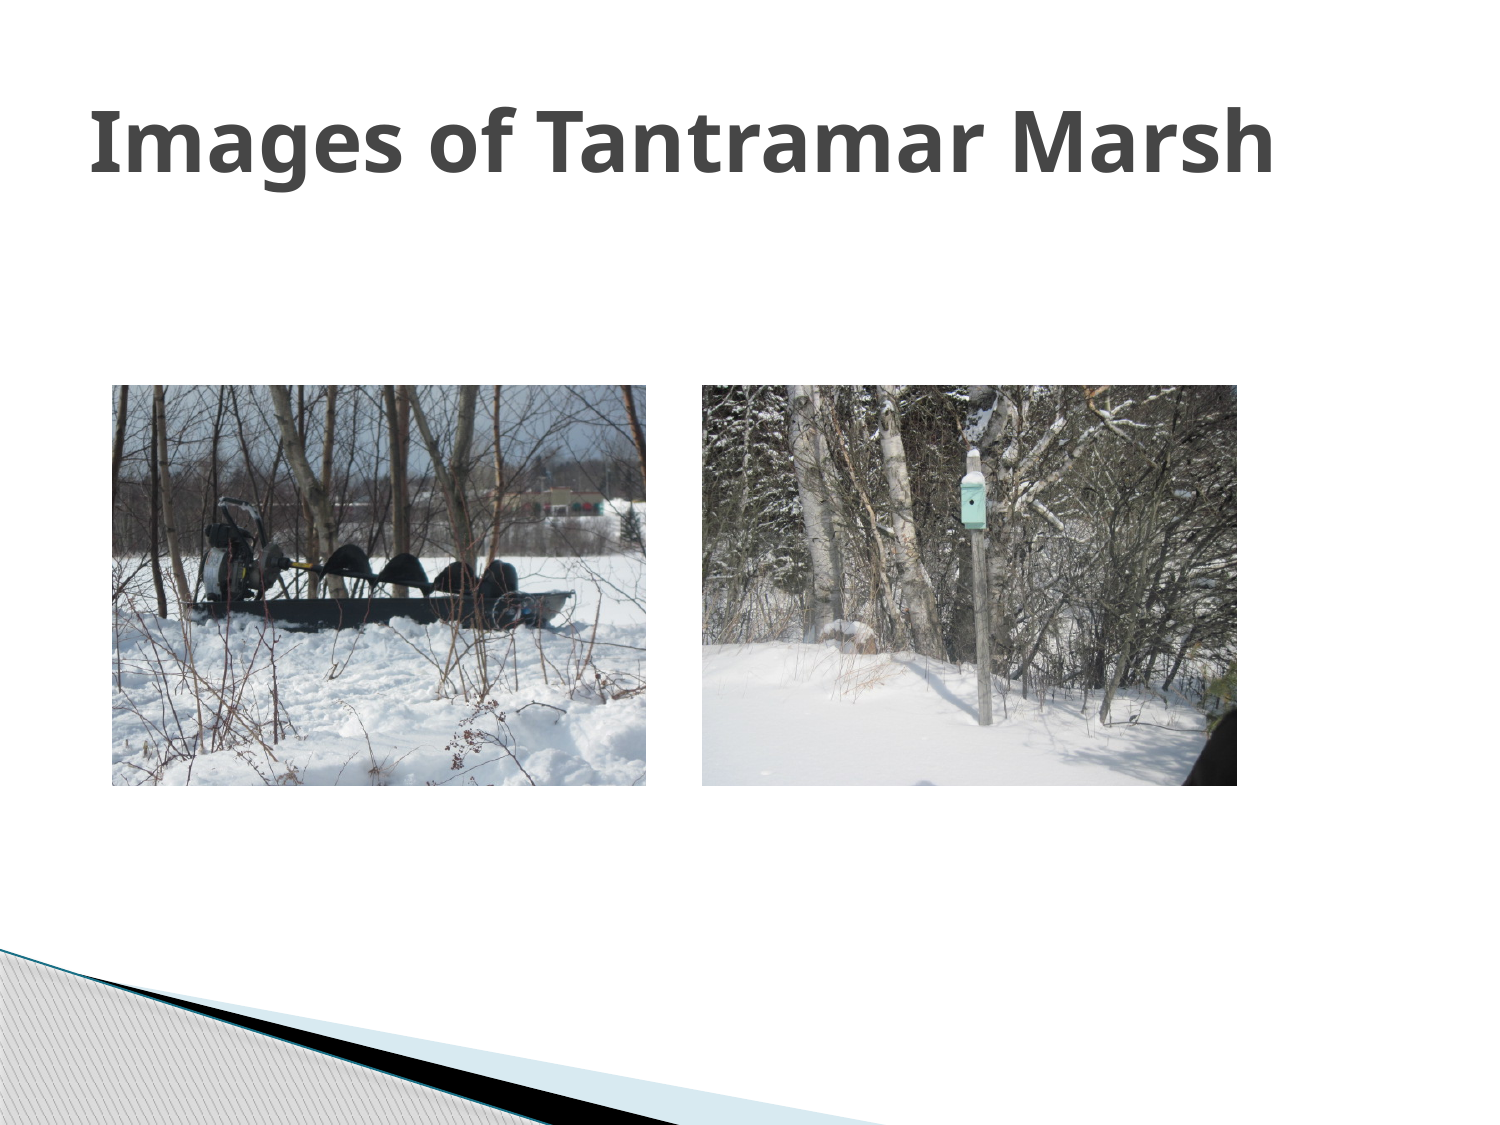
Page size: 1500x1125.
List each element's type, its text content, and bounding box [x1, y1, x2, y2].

title Images of Tantramar Marsh [75, 45, 1425, 233]
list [111, 385, 646, 786]
picture [702, 385, 1237, 786]
